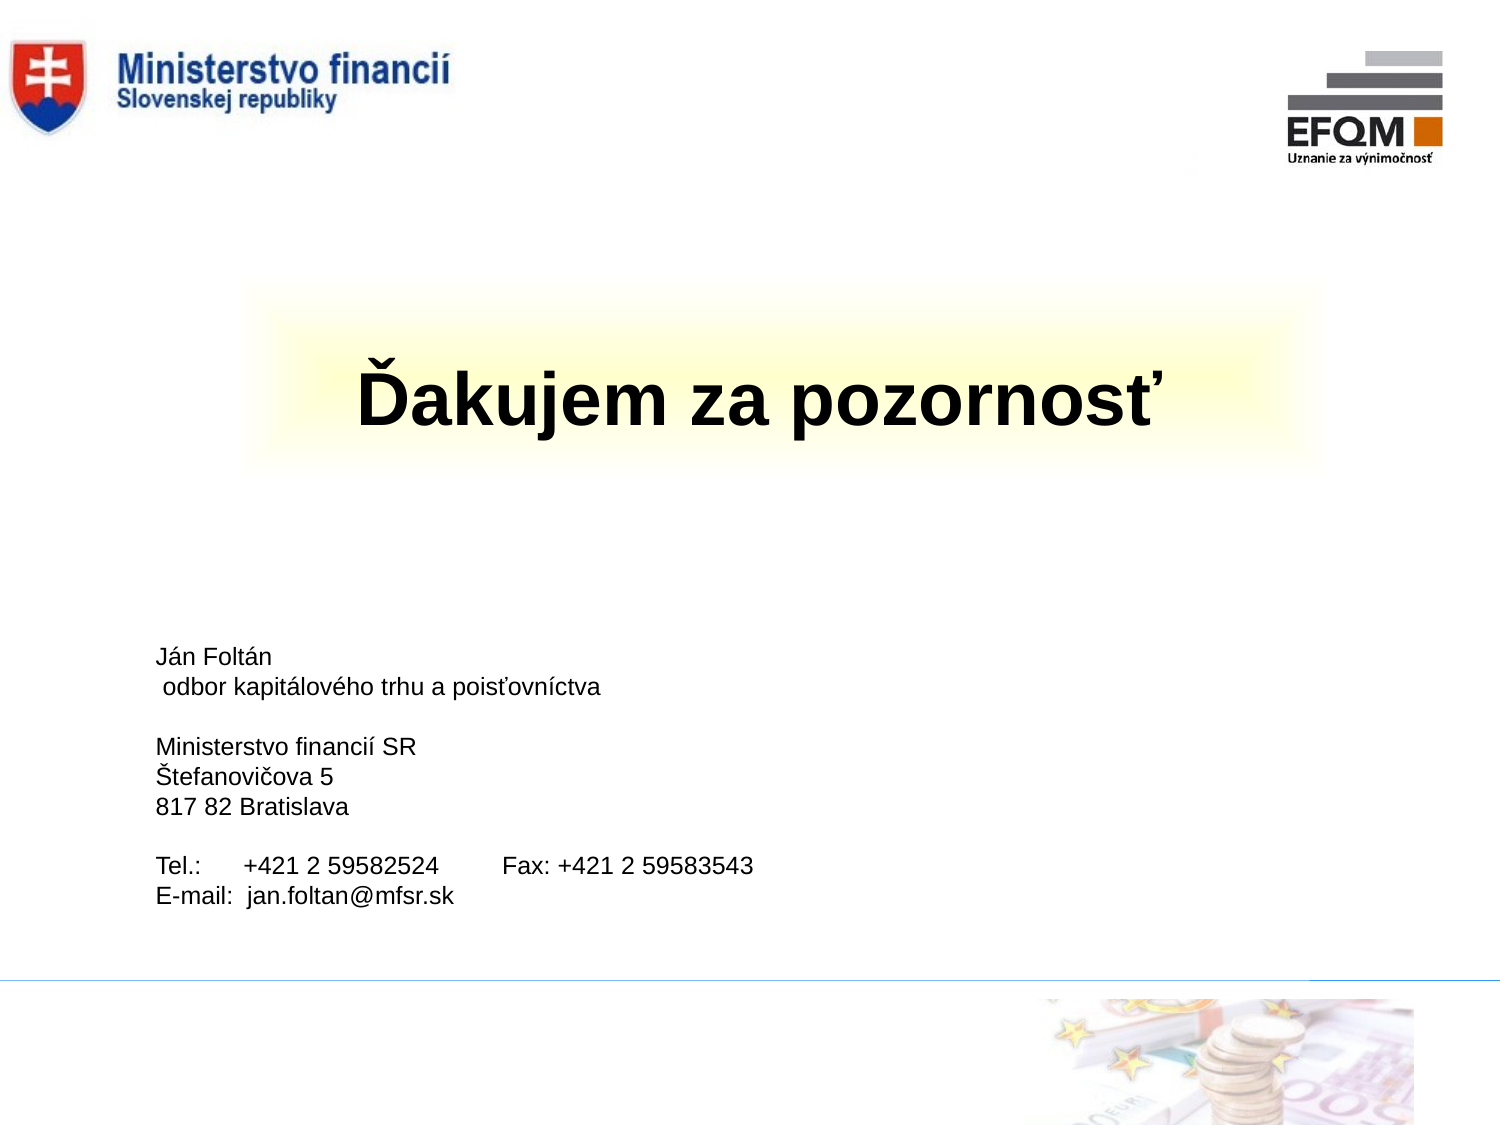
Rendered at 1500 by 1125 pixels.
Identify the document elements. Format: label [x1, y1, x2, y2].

text_box [0, 16, 1500, 1125]
